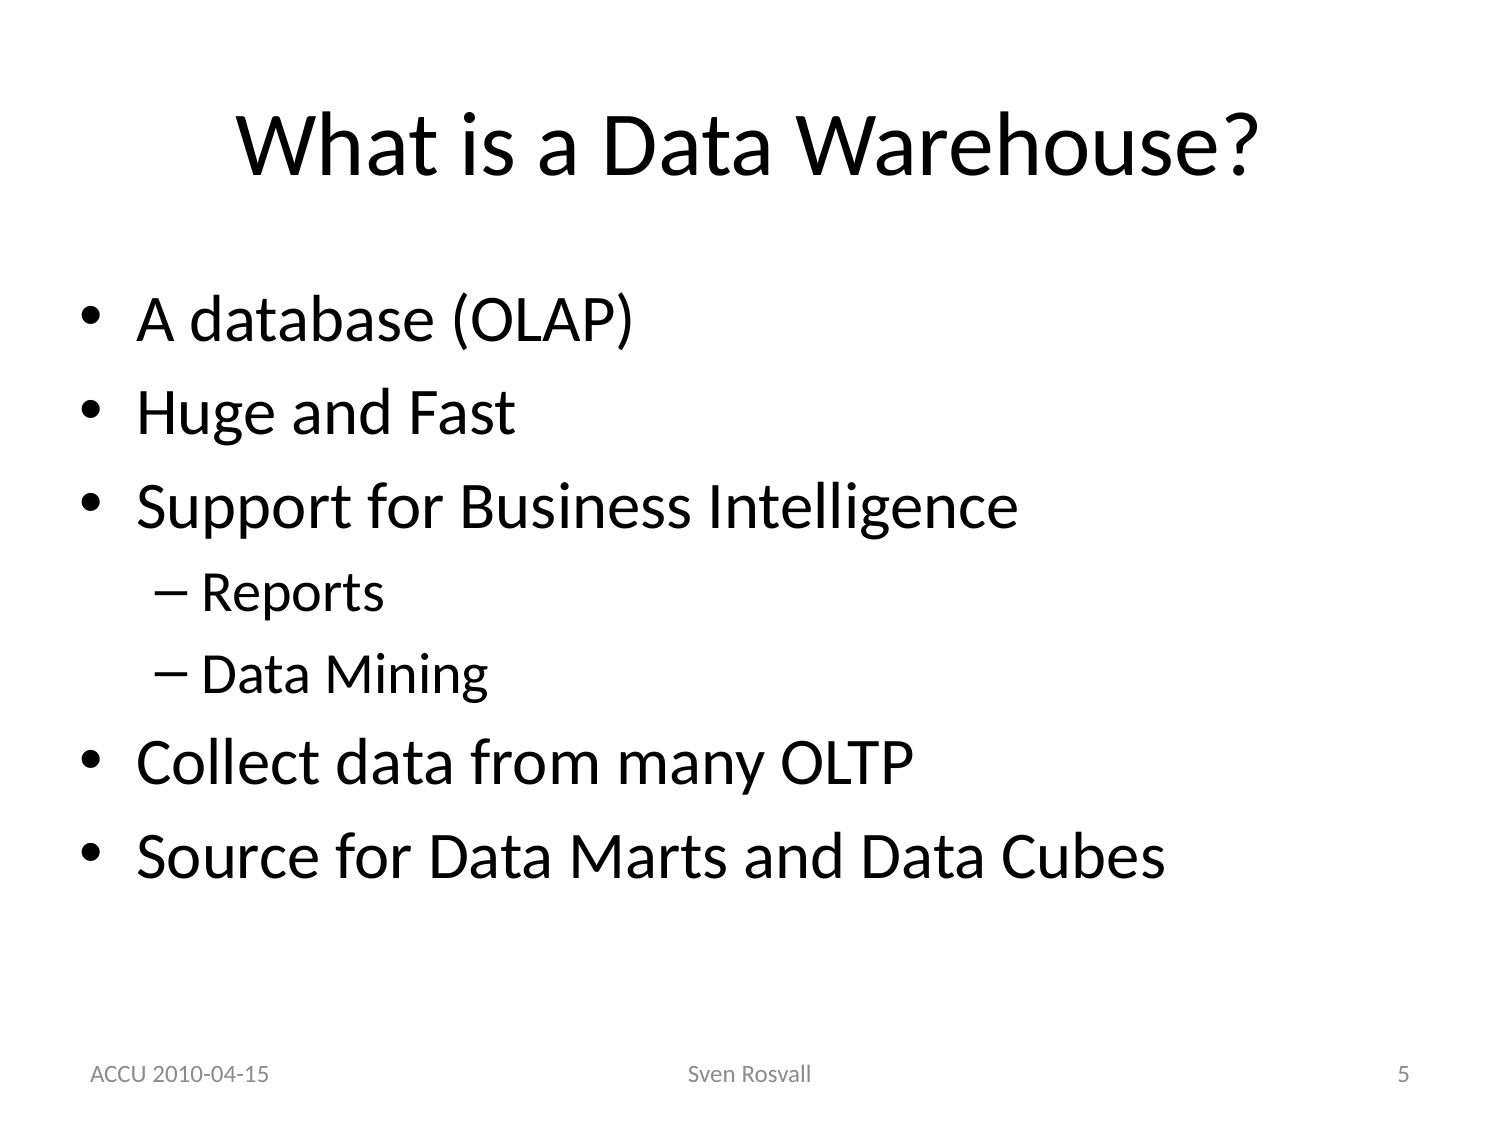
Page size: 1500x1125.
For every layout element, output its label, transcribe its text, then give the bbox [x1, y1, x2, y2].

title What is a Data Warehouse? [75, 45, 1425, 233]
list A database (OLAP) Huge and Fast Support for Business Intelligence Reports Data Mining Collect data from many OLTP Source for Data Marts and Data Cubes [64, 267, 1415, 1010]
slide_number 5 [1074, 1042, 1425, 1103]
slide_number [75, 1042, 425, 1103]
footer Sven Rosvall [512, 1042, 988, 1103]
